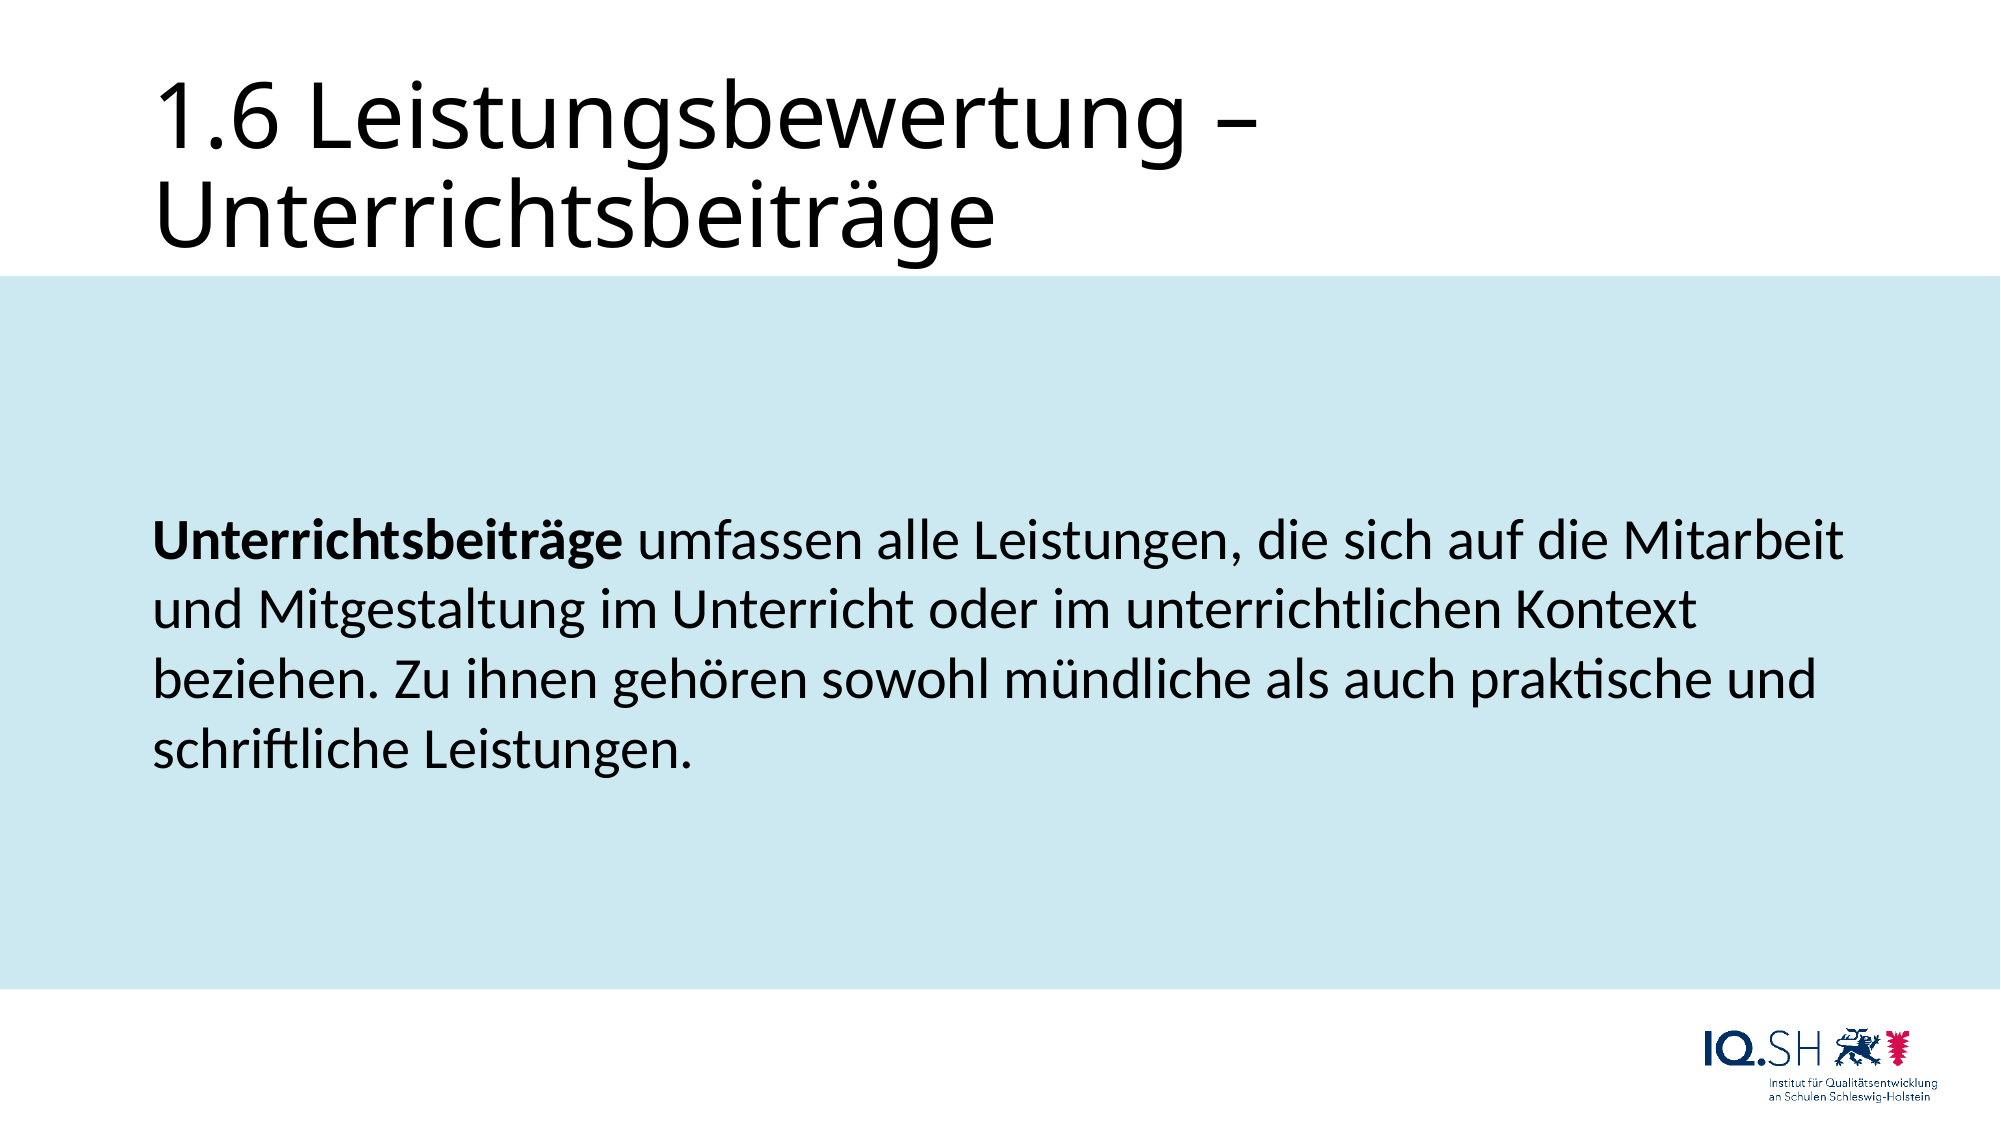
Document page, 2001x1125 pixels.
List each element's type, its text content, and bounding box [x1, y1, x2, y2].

list Unterrichtsbeiträge umfassen alle Leistungen, die sich auf die Mitarbeit und Mitgestaltung im Unterricht oder im unterrichtlichen Kontext beziehen. Zu ihnen gehören sowohl mündliche als auch praktische und schriftliche Leistungen. [137, 299, 1863, 982]
title 1.6 Leistungsbewertung – Unterrichtsbeiträge [137, 59, 1863, 278]
picture [1705, 1028, 1937, 1103]
